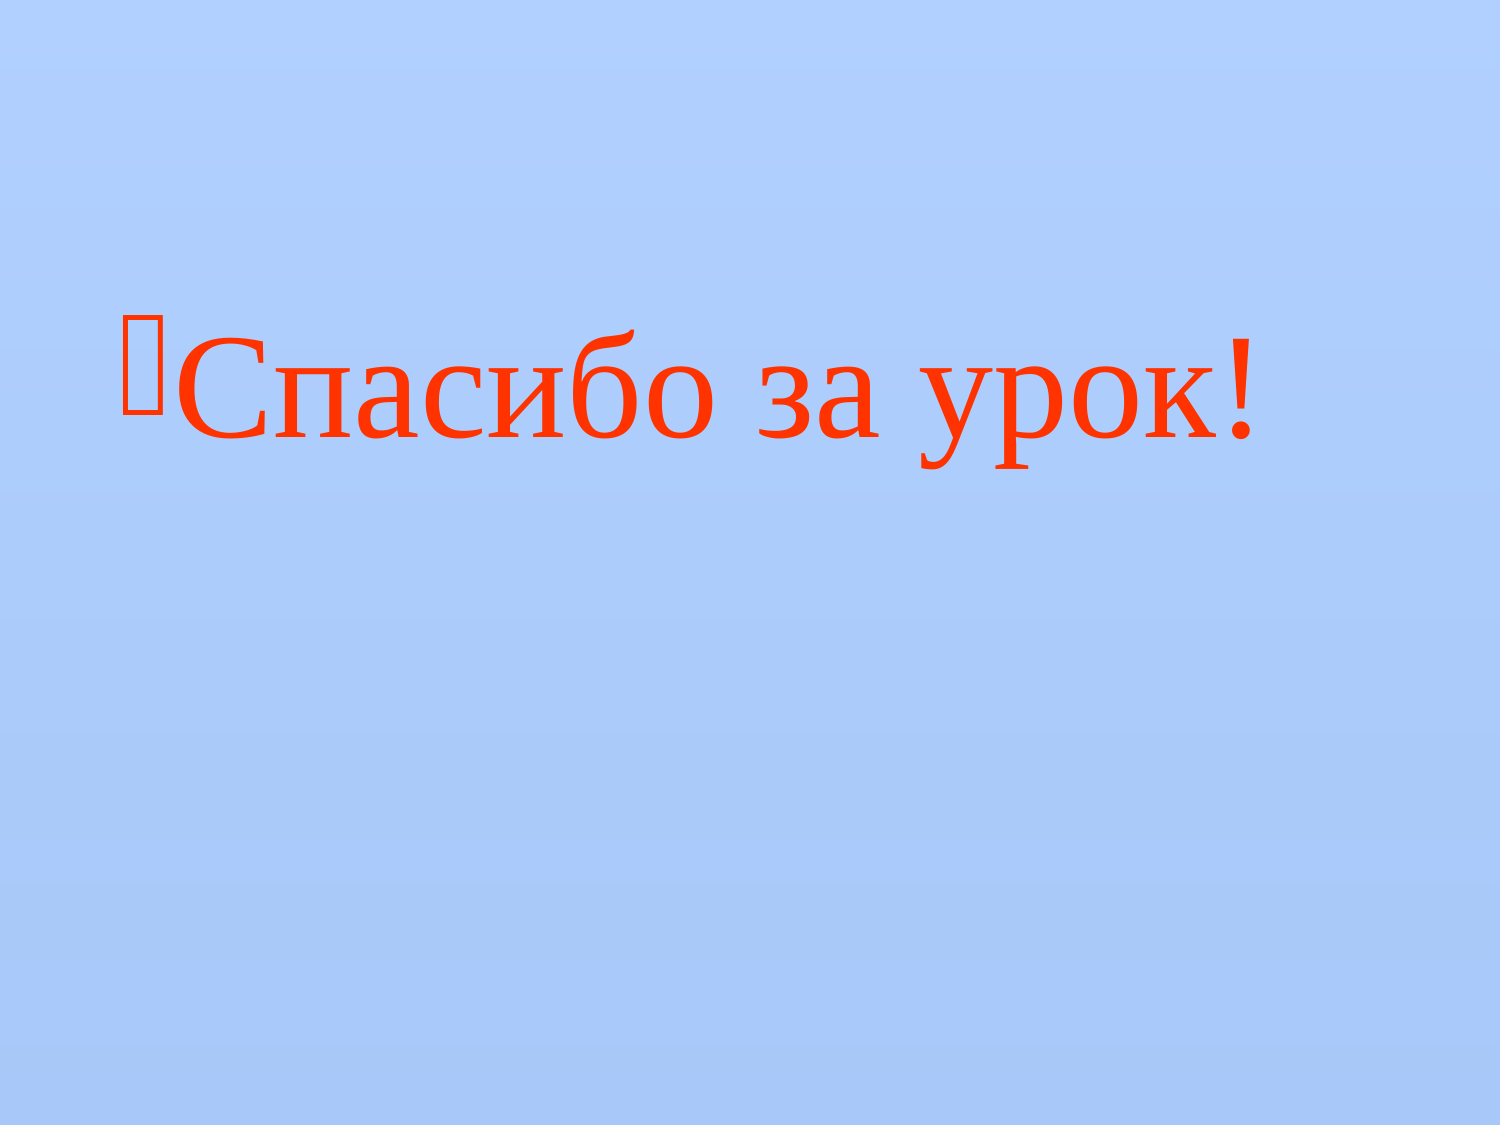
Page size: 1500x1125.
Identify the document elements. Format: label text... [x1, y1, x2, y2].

list Спасибо за урок! [103, 299, 1398, 1015]
